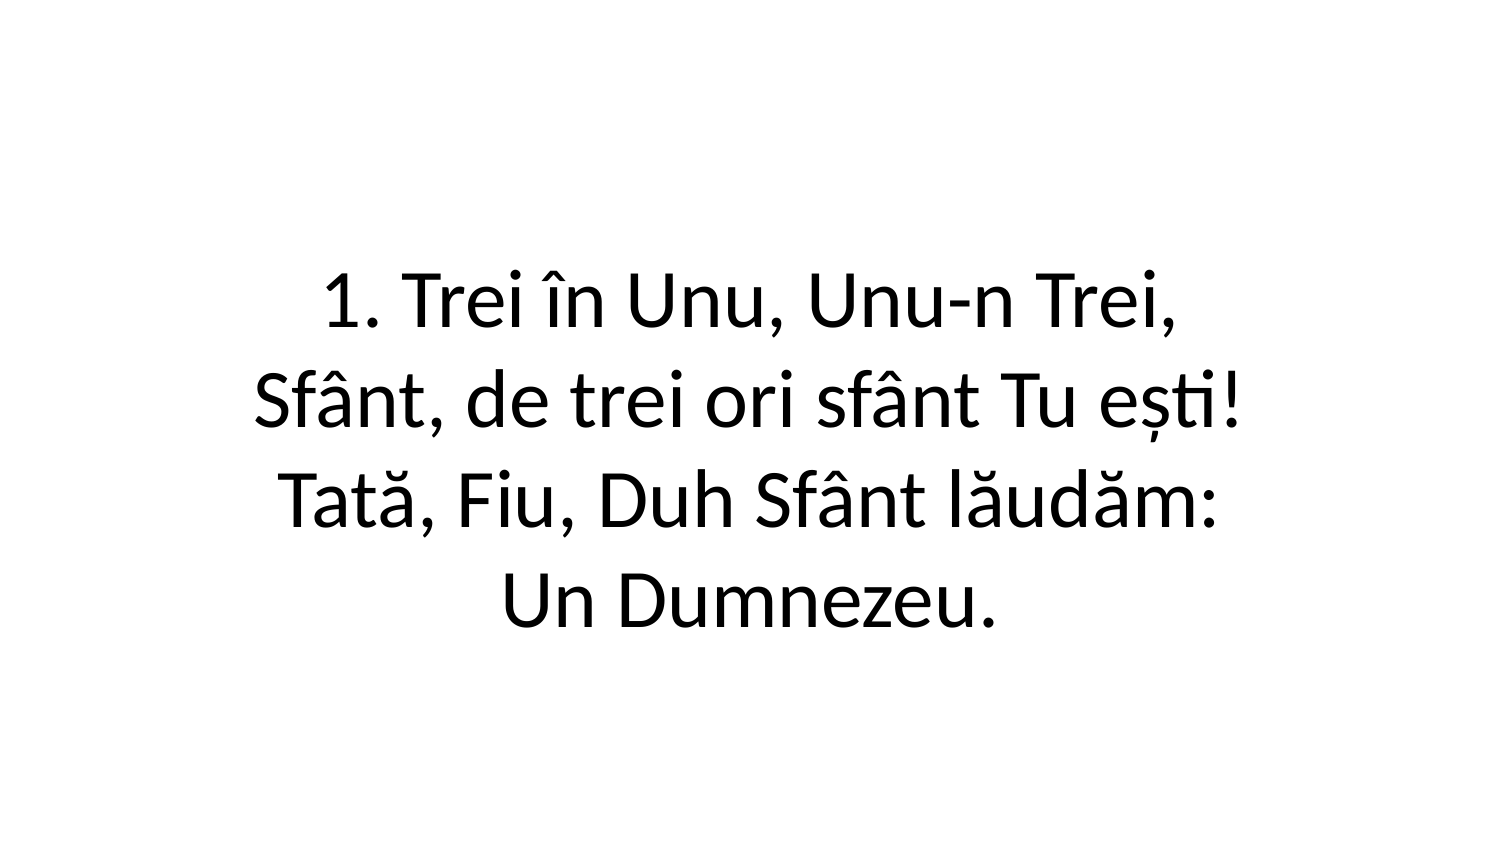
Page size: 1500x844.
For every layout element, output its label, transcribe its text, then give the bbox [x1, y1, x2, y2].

text_box 1. Trei în Unu, Unu-n Trei, Sfânt, de trei ori sfânt Tu ești! Tată, Fiu, Duh Sfânt lăudăm: Un Dumnezeu. [238, 192, 1262, 652]
